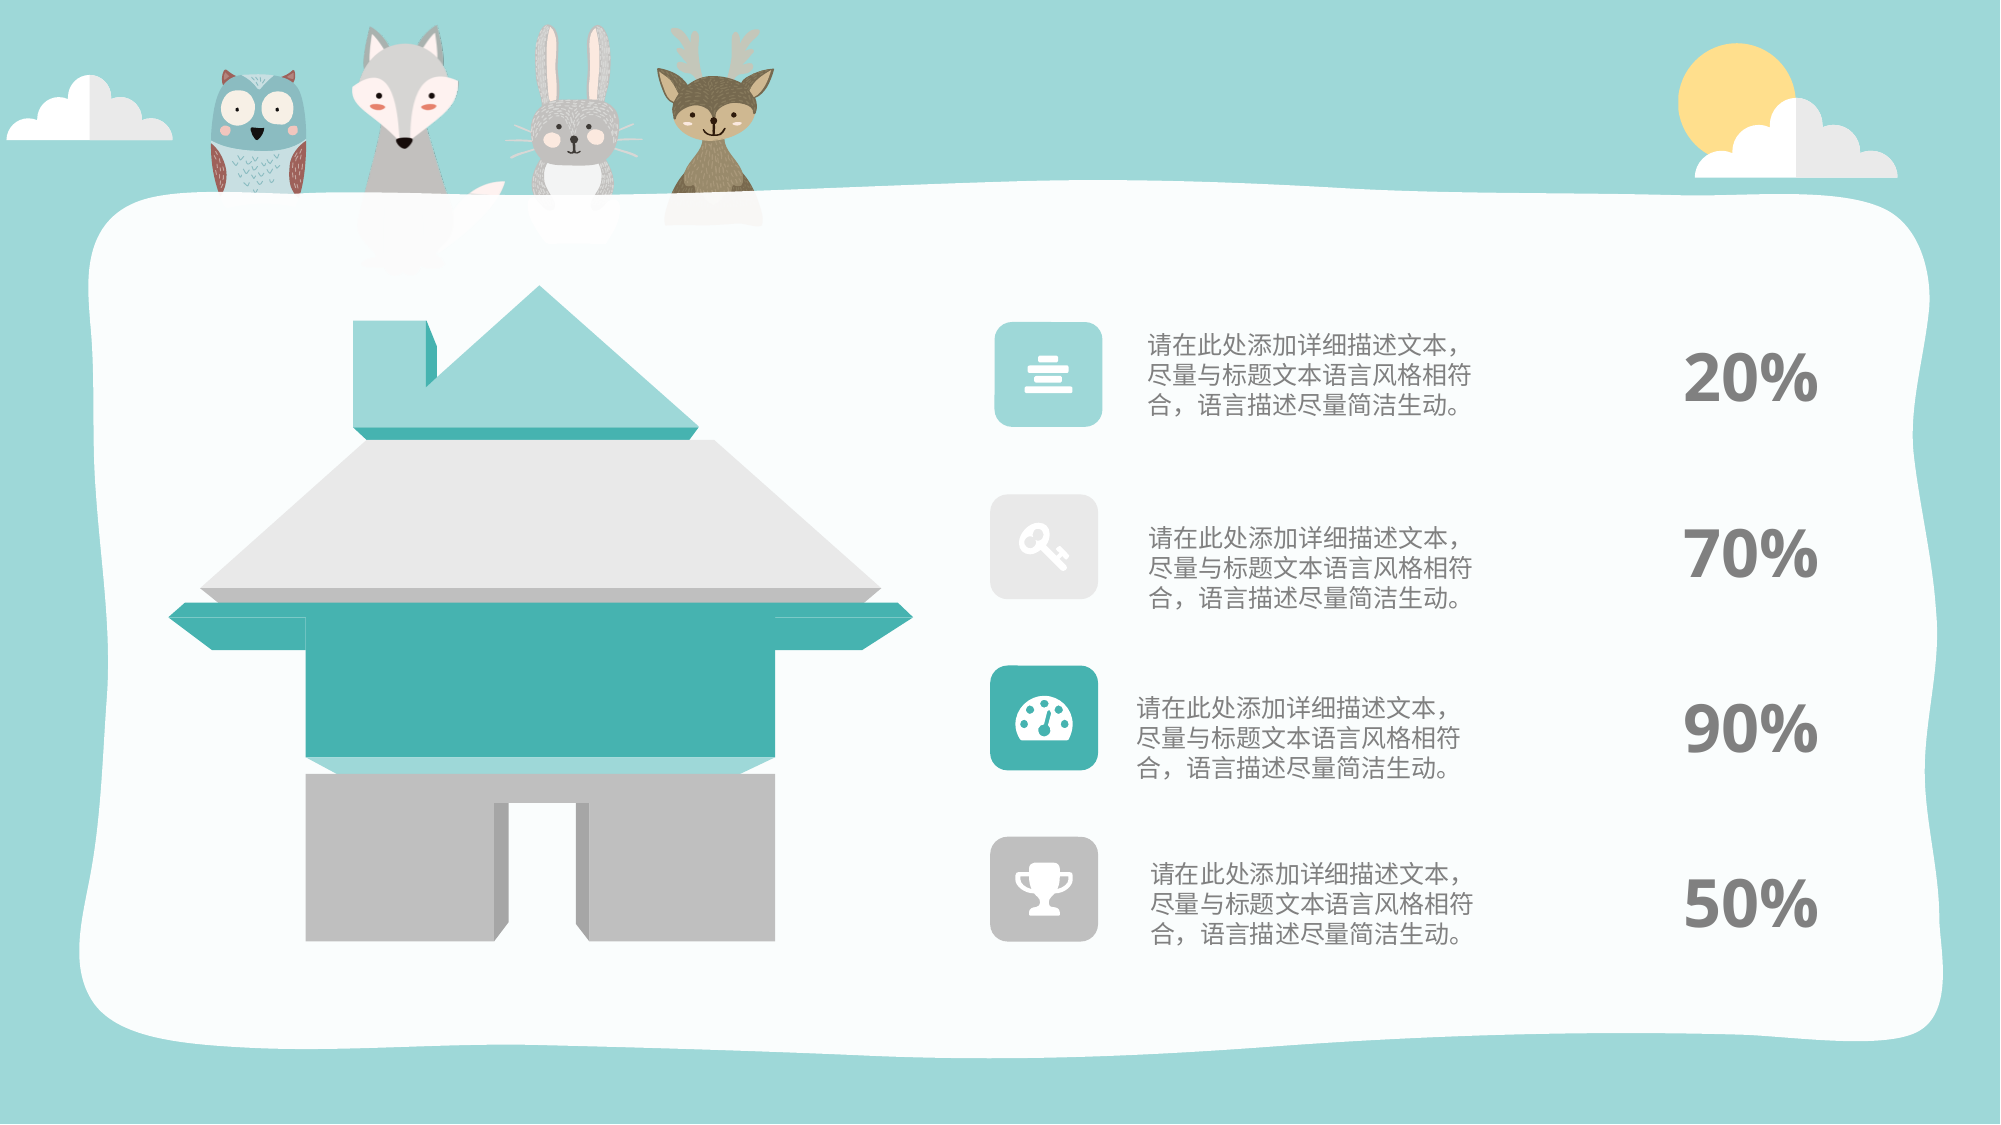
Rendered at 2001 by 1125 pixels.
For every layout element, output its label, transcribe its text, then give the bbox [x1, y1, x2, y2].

picture [352, 24, 505, 194]
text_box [990, 665, 1099, 771]
text_box 20% [1683, 335, 1820, 416]
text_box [352, 285, 699, 439]
text_box 请在此处添加详细描述文本，尽量与标题文本语言风格相符合，语言描述尽量简洁生动。 [1135, 851, 1491, 956]
text_box 90% [1683, 685, 1820, 766]
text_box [990, 836, 1099, 942]
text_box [990, 494, 1099, 600]
text_box 请在此处添加详细描述文本，尽量与标题文本语言风格相符合，语言描述尽量简洁生动。 [1133, 515, 1490, 620]
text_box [994, 321, 1103, 427]
text_box 50% [1683, 860, 1820, 941]
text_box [200, 439, 882, 602]
text_box 请在此处添加详细描述文本，尽量与标题文本语言风格相符合，语言描述尽量简洁生动。 [1121, 685, 1478, 790]
text_box 70% [1683, 511, 1820, 592]
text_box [168, 602, 914, 774]
text_box 请在此处添加详细描述文本，尽量与标题文本语言风格相符合，语言描述尽量简洁生动。 [1132, 322, 1488, 427]
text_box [305, 773, 776, 942]
